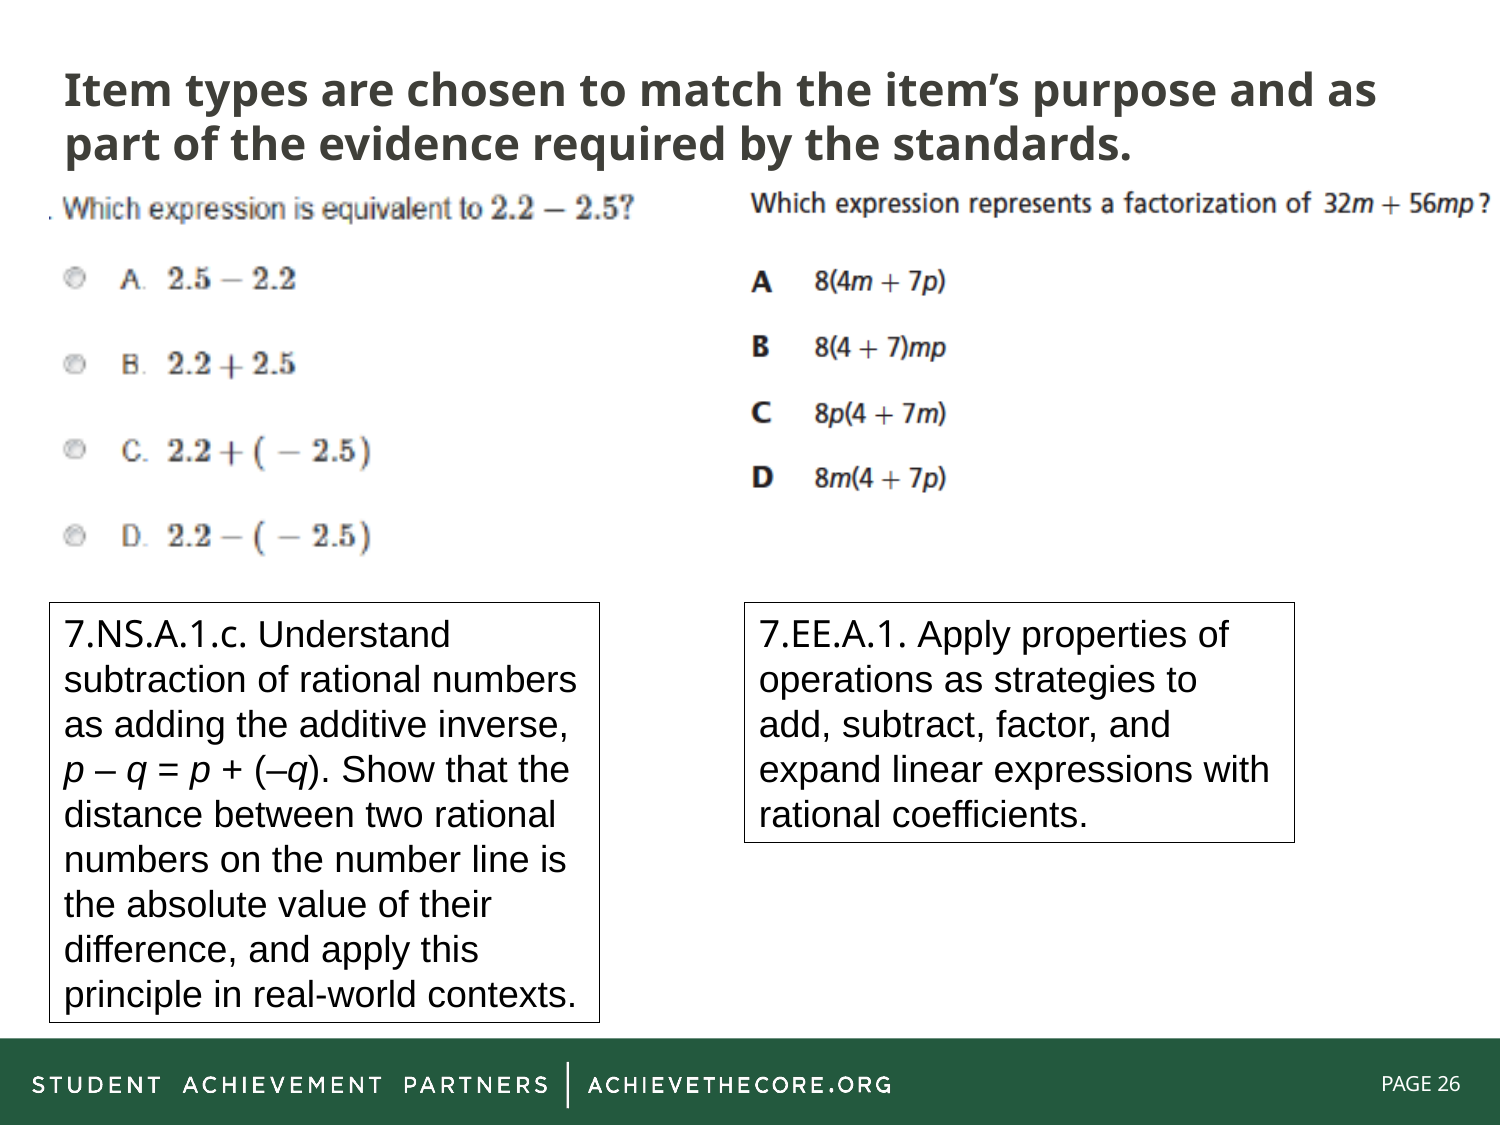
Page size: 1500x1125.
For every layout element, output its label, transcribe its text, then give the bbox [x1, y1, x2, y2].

picture [744, 179, 1498, 512]
picture [48, 185, 652, 572]
picture [12, 1055, 911, 1112]
text_box 7.NS.A.1.c. Understand subtraction of rational numbers as adding the additive inverse, p – q = p + (–q). Show that the distance between two rational numbers on the number line is the absolute value of their difference, and apply this principle in real-world contexts. [49, 602, 600, 1023]
title Item types are chosen to match the item’s purpose and as part of the evidence required by the standards. [49, 45, 1397, 186]
text_box 7.EE.A.1. Apply properties of operations as strategies to add, subtract, factor, and expand linear expressions with rational coefficients. [744, 602, 1295, 843]
